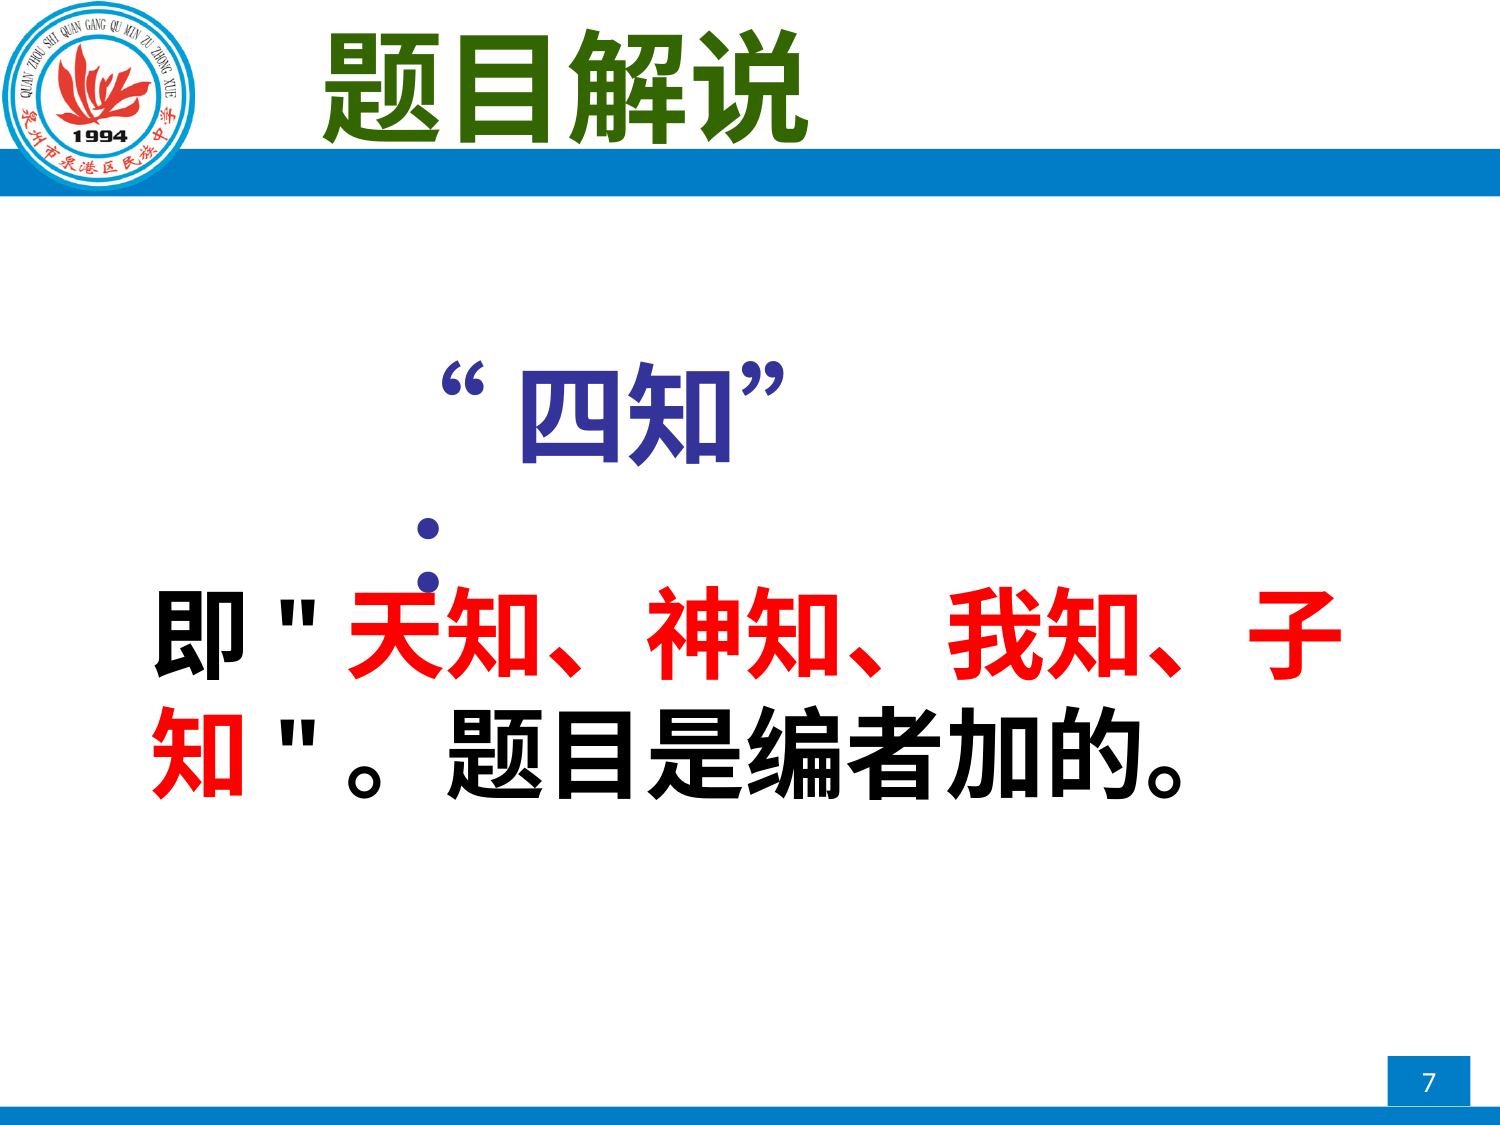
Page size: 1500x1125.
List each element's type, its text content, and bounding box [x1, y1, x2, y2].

text_box 即"天知、神知、我知、子知"。题目是编者加的。 [135, 564, 1376, 819]
picture [9, 6, 189, 186]
title 题目解说 [230, 30, 904, 138]
picture [110, 1, 195, 79]
picture [120, 114, 195, 191]
picture [2, 107, 78, 191]
picture [2, 1, 88, 86]
text_box “四知” ： [360, 337, 916, 623]
